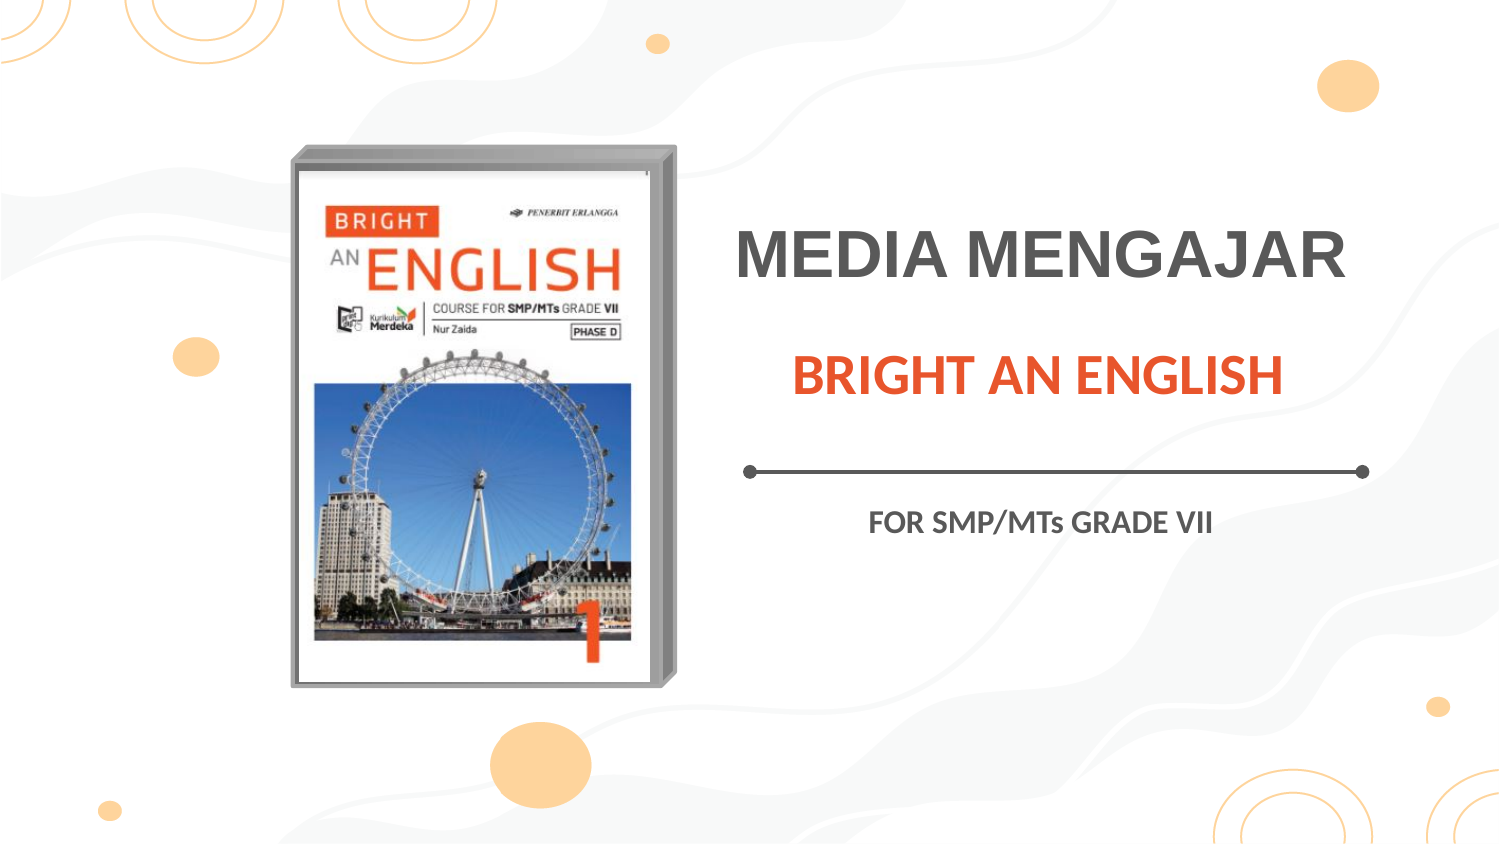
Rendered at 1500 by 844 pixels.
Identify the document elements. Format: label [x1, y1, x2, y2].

picture [1, 0, 1499, 844]
text_box [292, 146, 676, 687]
